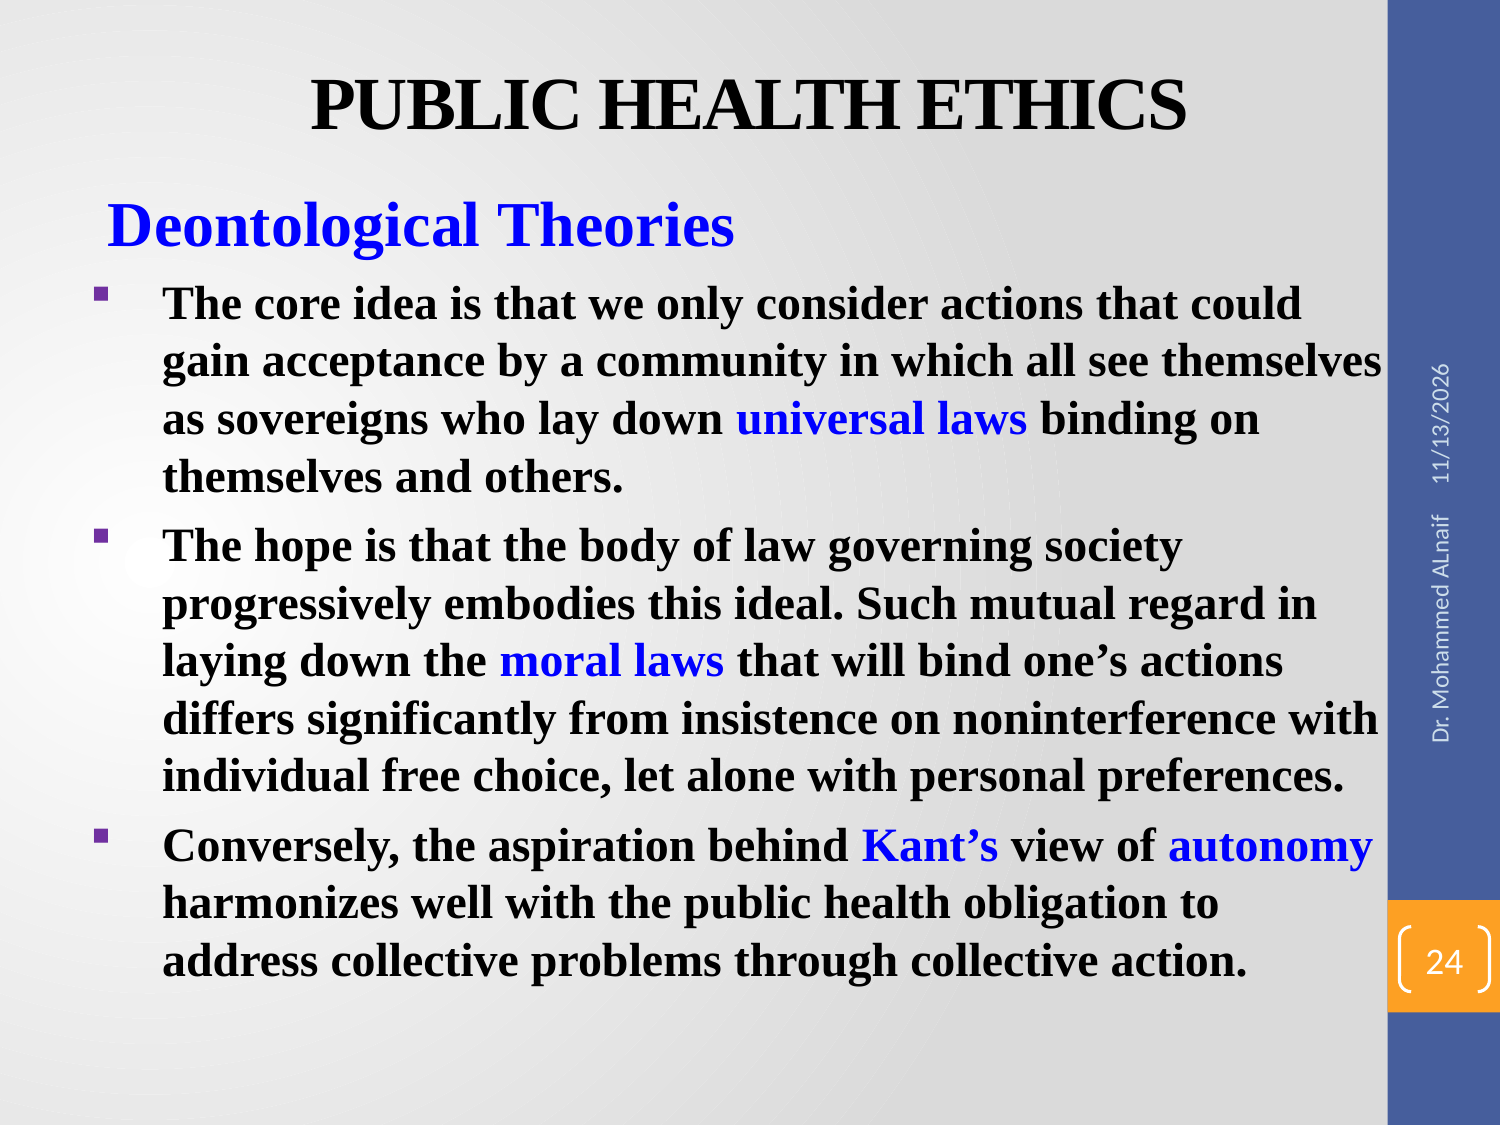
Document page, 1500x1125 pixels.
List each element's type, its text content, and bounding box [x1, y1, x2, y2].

title PUBLIC HEALTH ETHICS [75, 37, 1425, 163]
footer Dr. Mohammed ALnaif [1408, 500, 1469, 889]
list Deontological Theories The core idea is that we only consider actions that could gain acceptance by a community in which all see themselves as sovereigns who lay down universal laws binding on themselves and others. The hope is that the body of law governing society progressively embodies this ideal. Such mutual regard in laying down the moral laws that will bind one’s actions differs significantly from insistence on noninterference with individual free choice, let alone with personal preferences. Conversely, the aspiration behind Kant’s view of autonomy harmonizes well with the public health obligation to address collective problems through collective action. [75, 174, 1400, 1075]
slide_number 24 [1400, 925, 1492, 994]
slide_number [1408, 100, 1469, 500]
